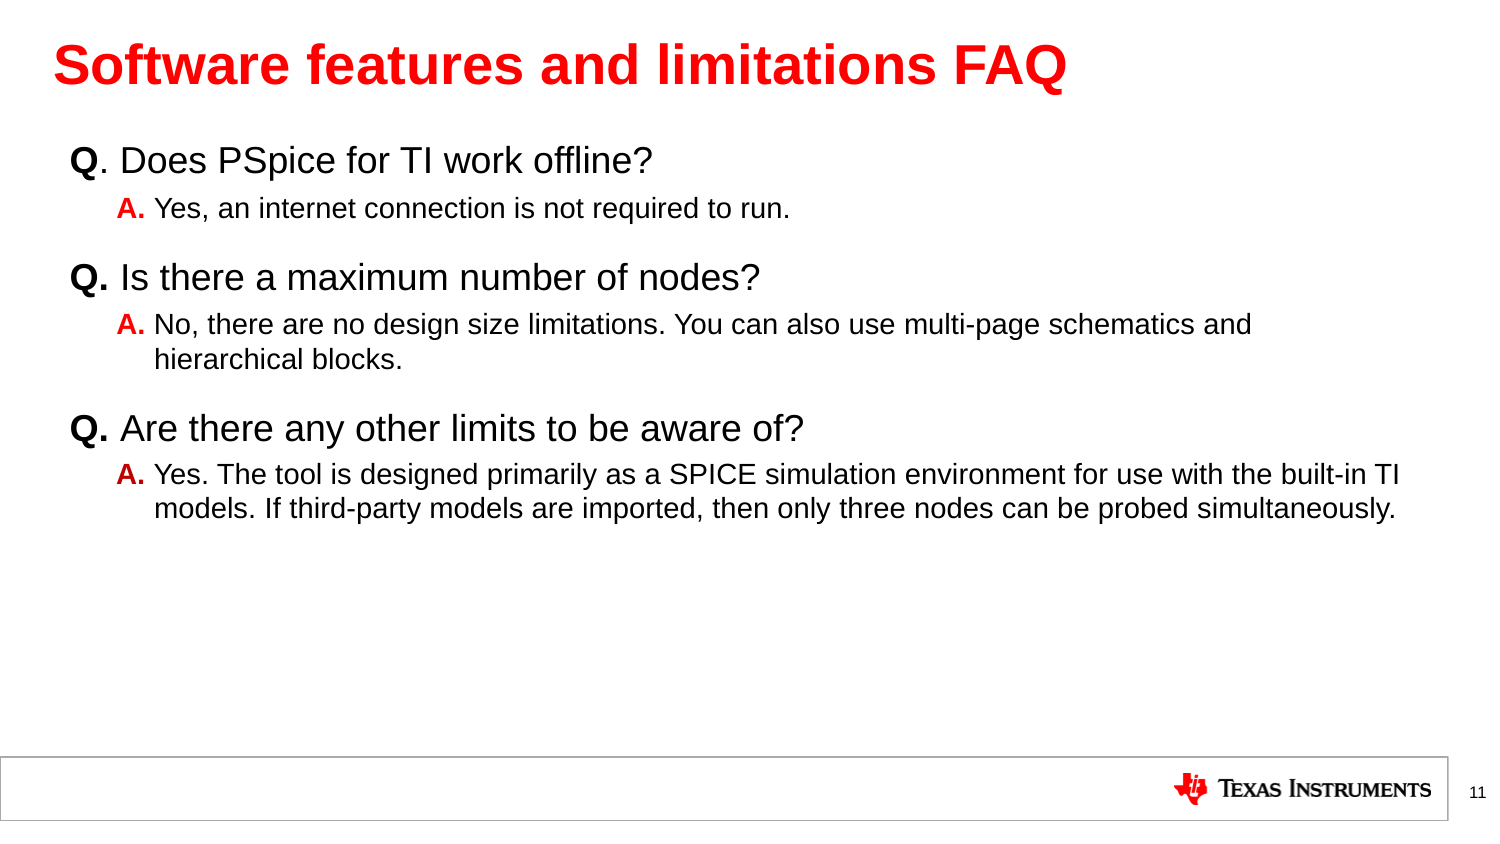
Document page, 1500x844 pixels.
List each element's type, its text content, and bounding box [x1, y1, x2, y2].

slide_number 11 [1151, 774, 1500, 801]
list Q. Does PSpice for TI work offline? A. Yes, an internet connection is not required to run. Q. Is there a maximum number of nodes? A. No, there are no design size limitations. You can also use multi-page schematics and hierarchical blocks. Q. Are there any other limits to be aware of? A. Yes. The tool is designed primarily as a SPICE simulation environment for use with the built-in TI models. If third-party models are imported, then only three nodes can be probed simultaneously. [54, 128, 1444, 738]
title Software features and limitations FAQ [37, 17, 1426, 119]
picture [1174, 801, 1431, 805]
